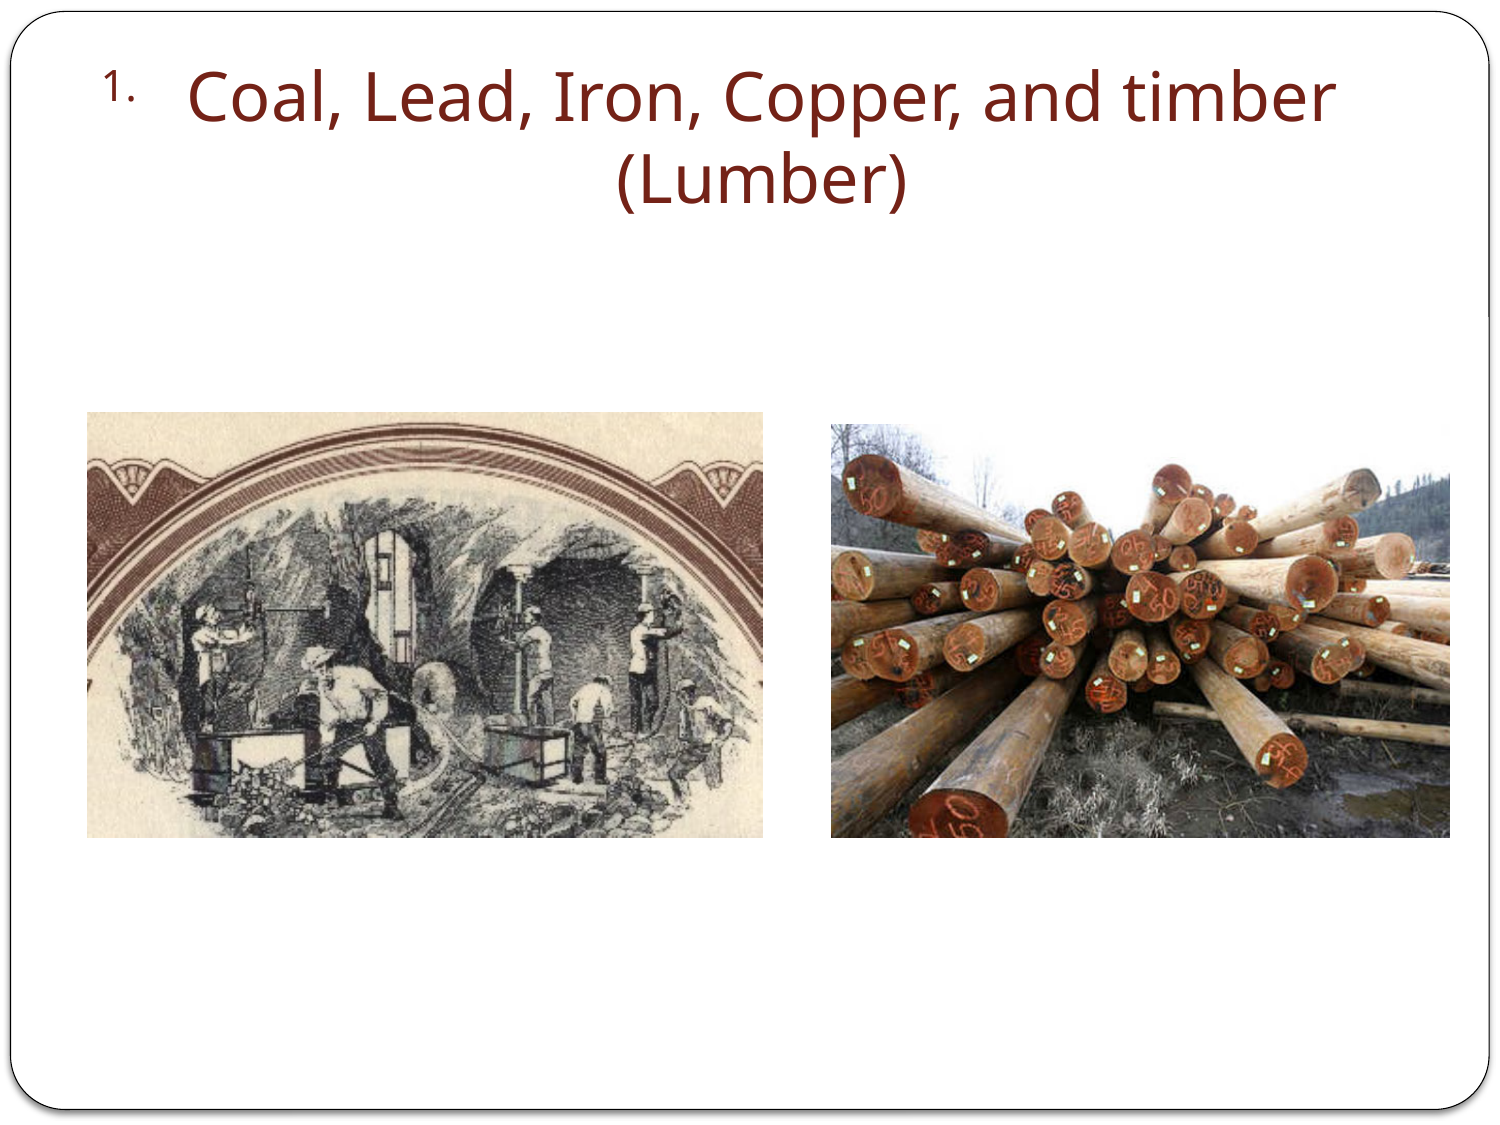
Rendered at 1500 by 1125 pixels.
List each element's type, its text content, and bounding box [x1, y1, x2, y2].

picture [830, 424, 1451, 838]
text_box 1. [49, 49, 188, 125]
title Coal, Lead, Iron, Copper, and timber (Lumber) [50, 45, 1475, 233]
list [87, 412, 763, 838]
